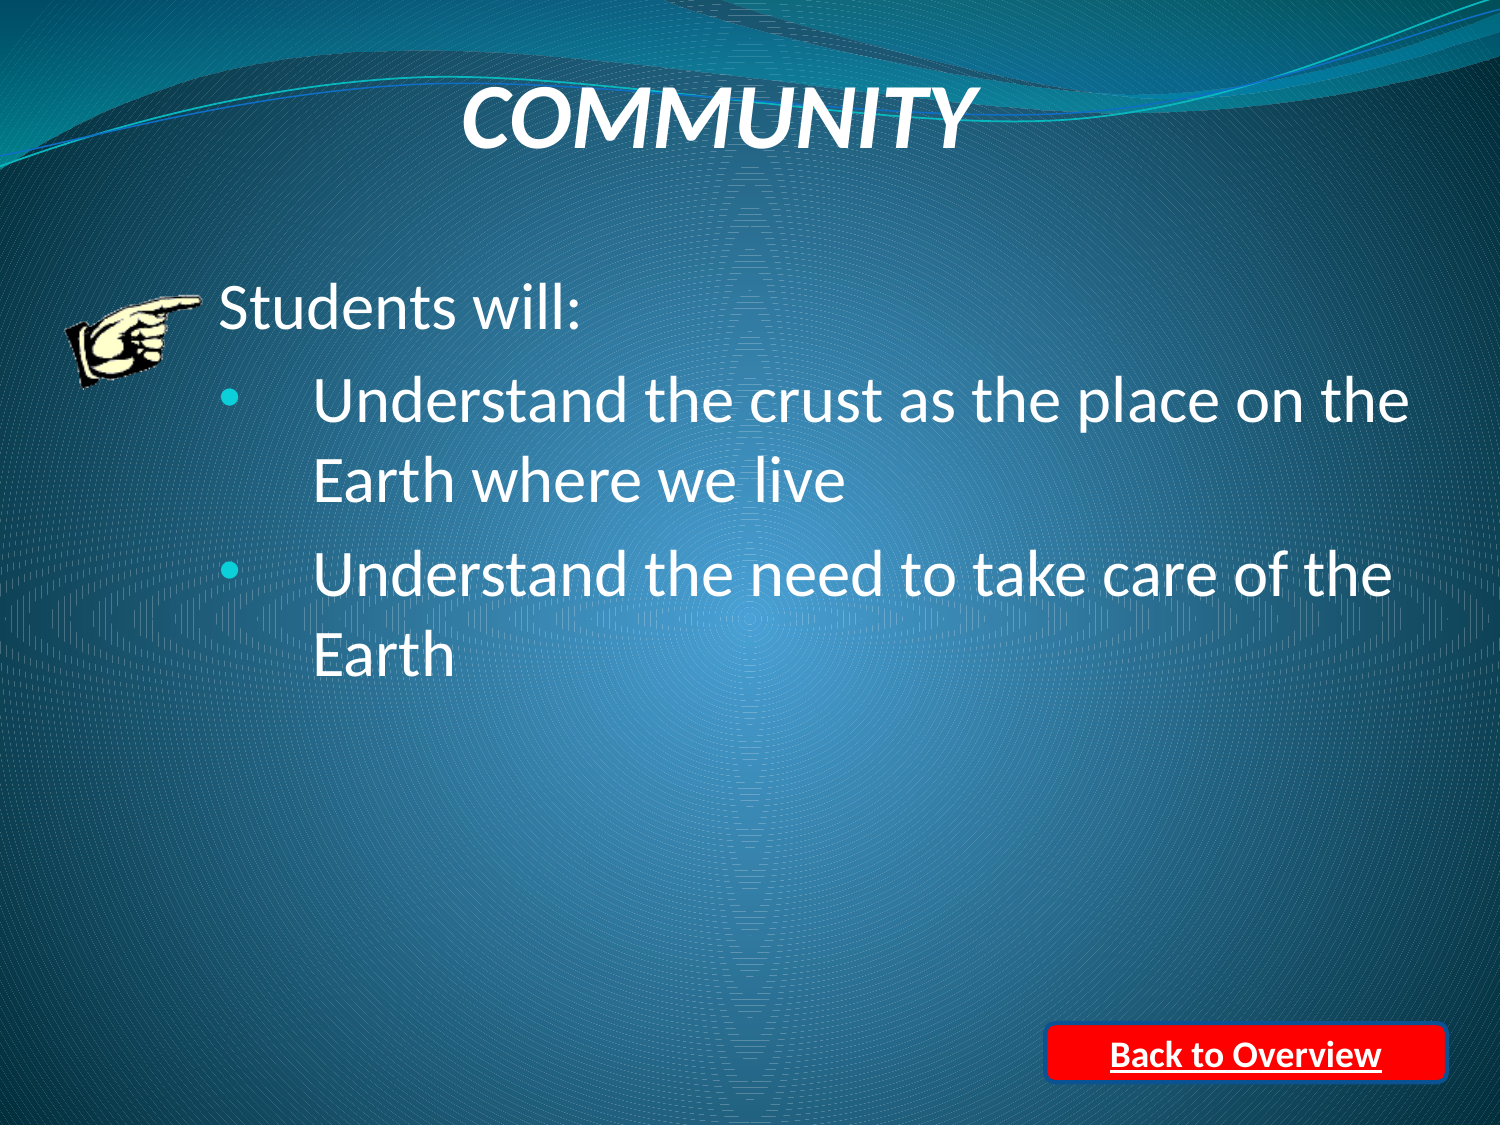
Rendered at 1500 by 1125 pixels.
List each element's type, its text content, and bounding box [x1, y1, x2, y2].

title COMMUNITY [76, 54, 1365, 168]
text_box Back to Overview [1043, 1020, 1450, 1085]
subtitle Students will: Understand the crust as the place on the Earth where we live Understand the need to take care of the Earth [218, 255, 1436, 965]
picture [64, 278, 248, 391]
